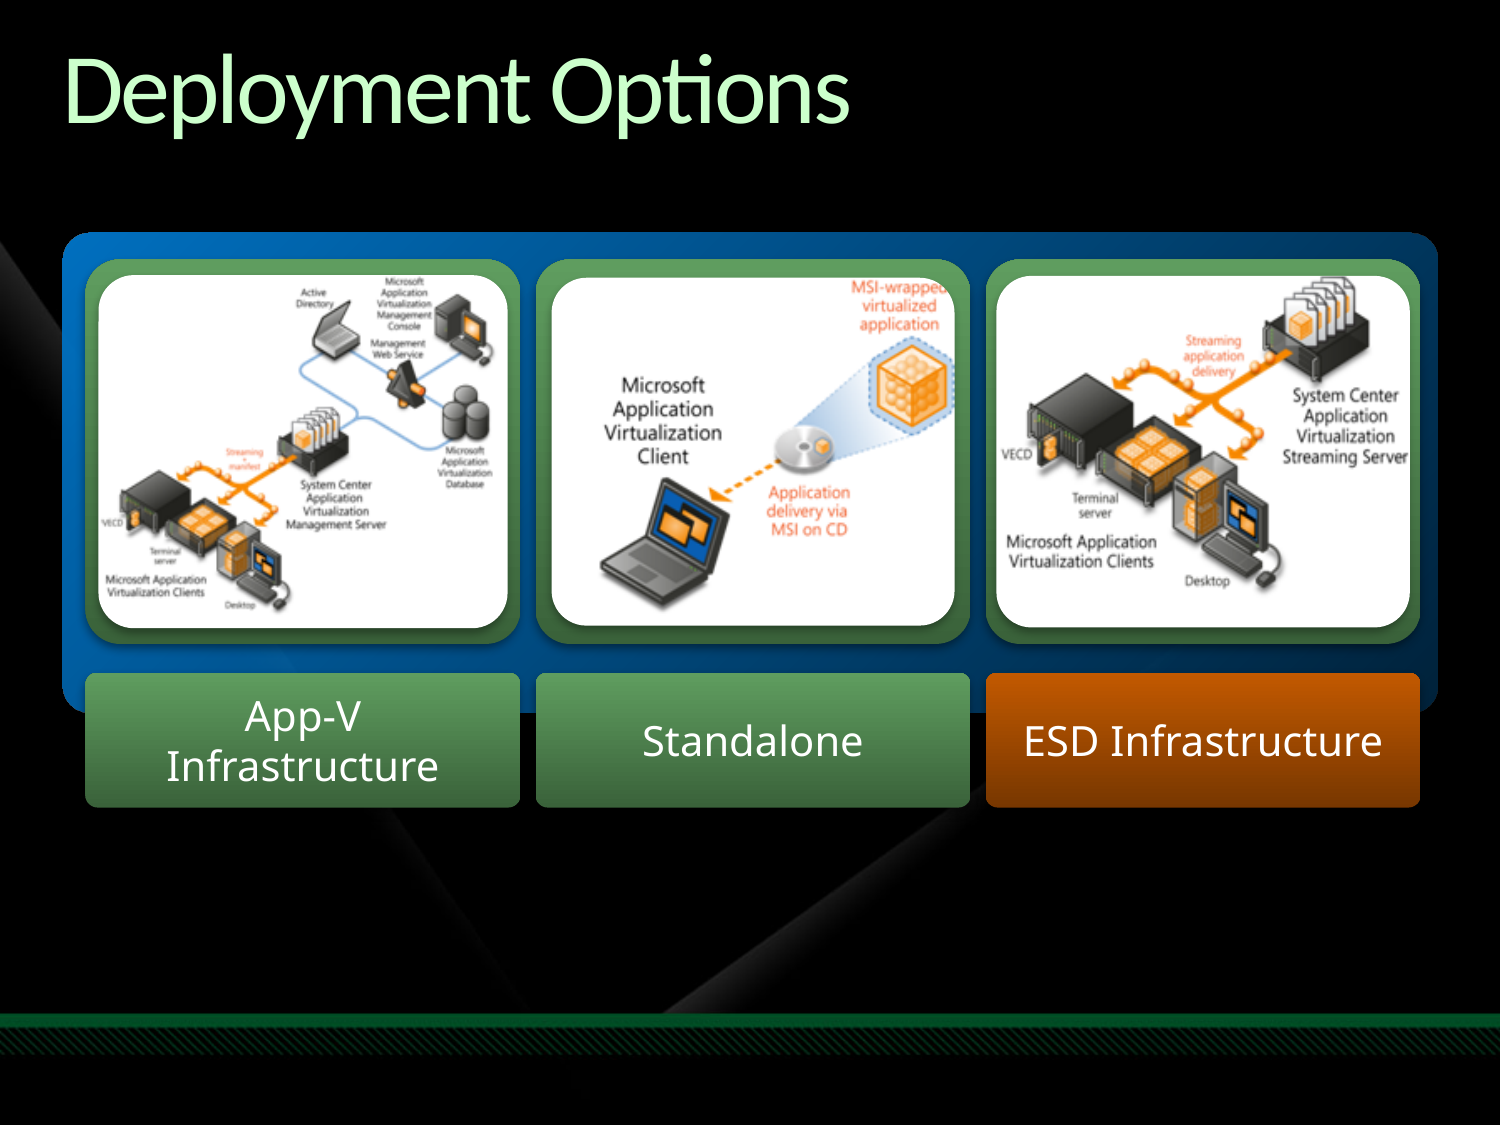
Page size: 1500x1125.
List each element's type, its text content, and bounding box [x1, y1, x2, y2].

text_box [62, 233, 1438, 710]
text_box [985, 259, 1421, 644]
text_box [996, 275, 1410, 628]
text_box [551, 277, 955, 626]
text_box ESD Infrastructure [985, 672, 1421, 808]
picture [0, 0, 1500, 1125]
text_box [535, 259, 971, 644]
text_box [98, 275, 508, 629]
title Deployment Options [62, 37, 1438, 147]
text_box [85, 259, 521, 644]
text_box Standalone [535, 672, 971, 808]
text_box App-V Infrastructure [85, 672, 521, 808]
